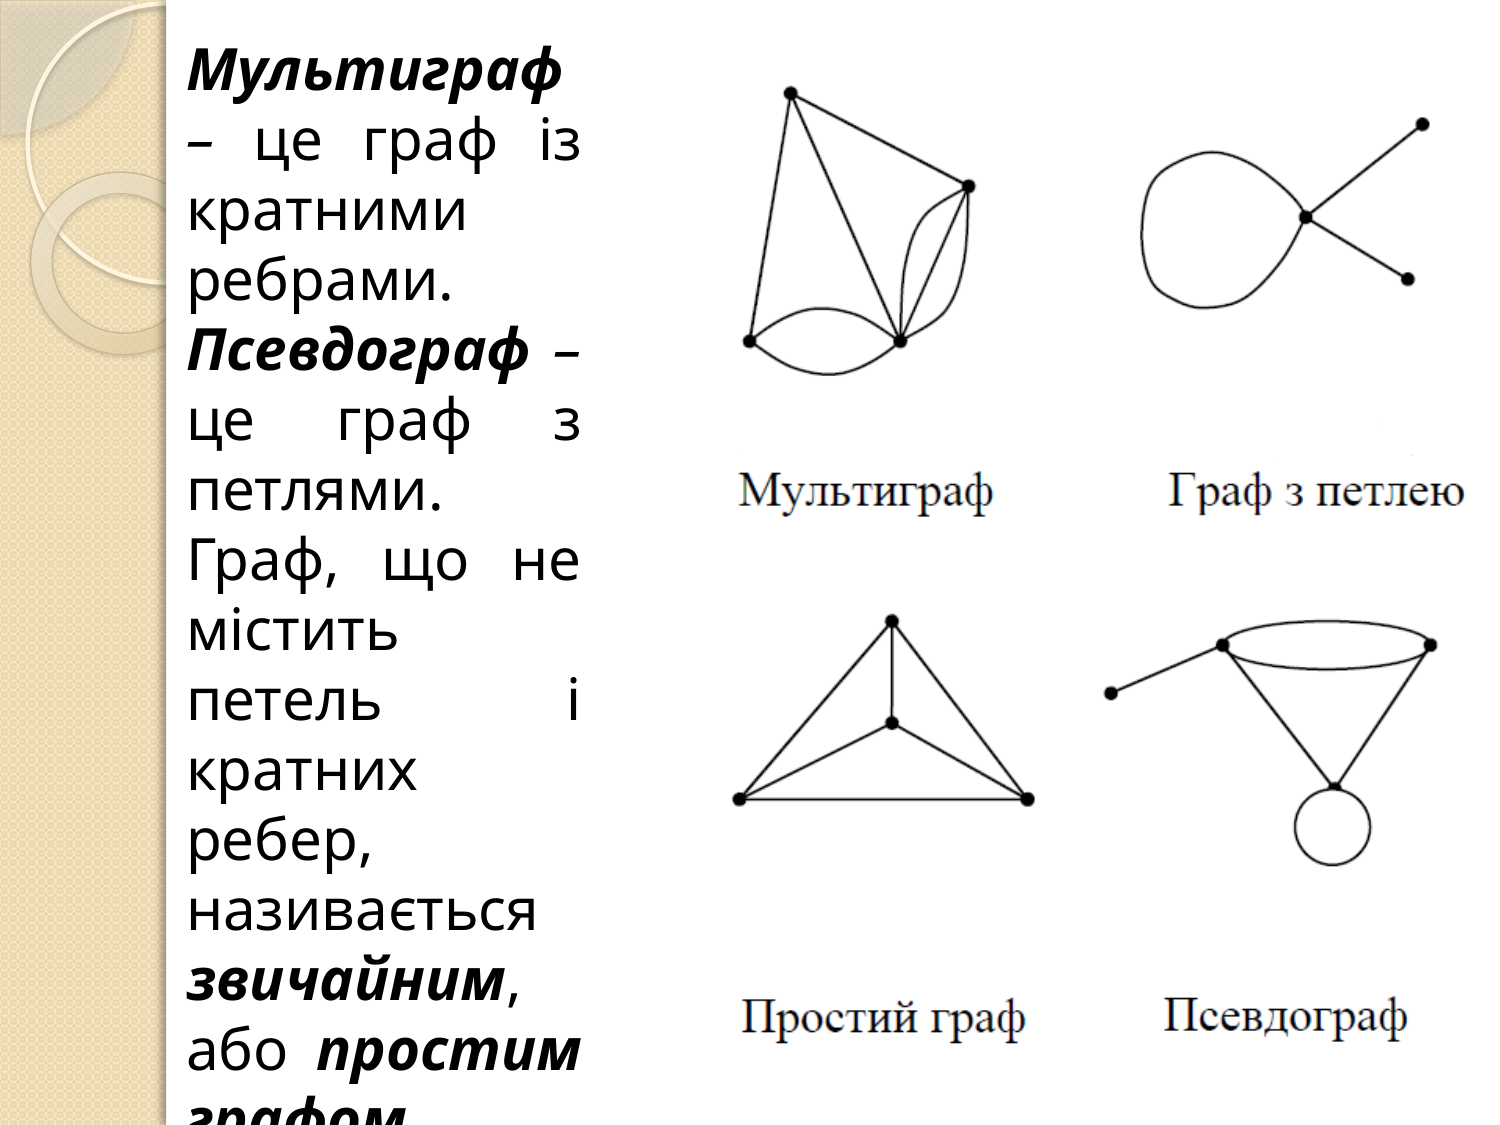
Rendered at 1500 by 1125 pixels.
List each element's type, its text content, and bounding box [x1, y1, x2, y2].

picture [730, 597, 1444, 1067]
text_box Мультиграф – це граф із кратними ребрами. Псевдограф – це граф з петлями. Граф, що не містить петель і кратних ребер, називається звичайним, або простим графом. [171, 24, 597, 1125]
picture [691, 66, 1500, 531]
